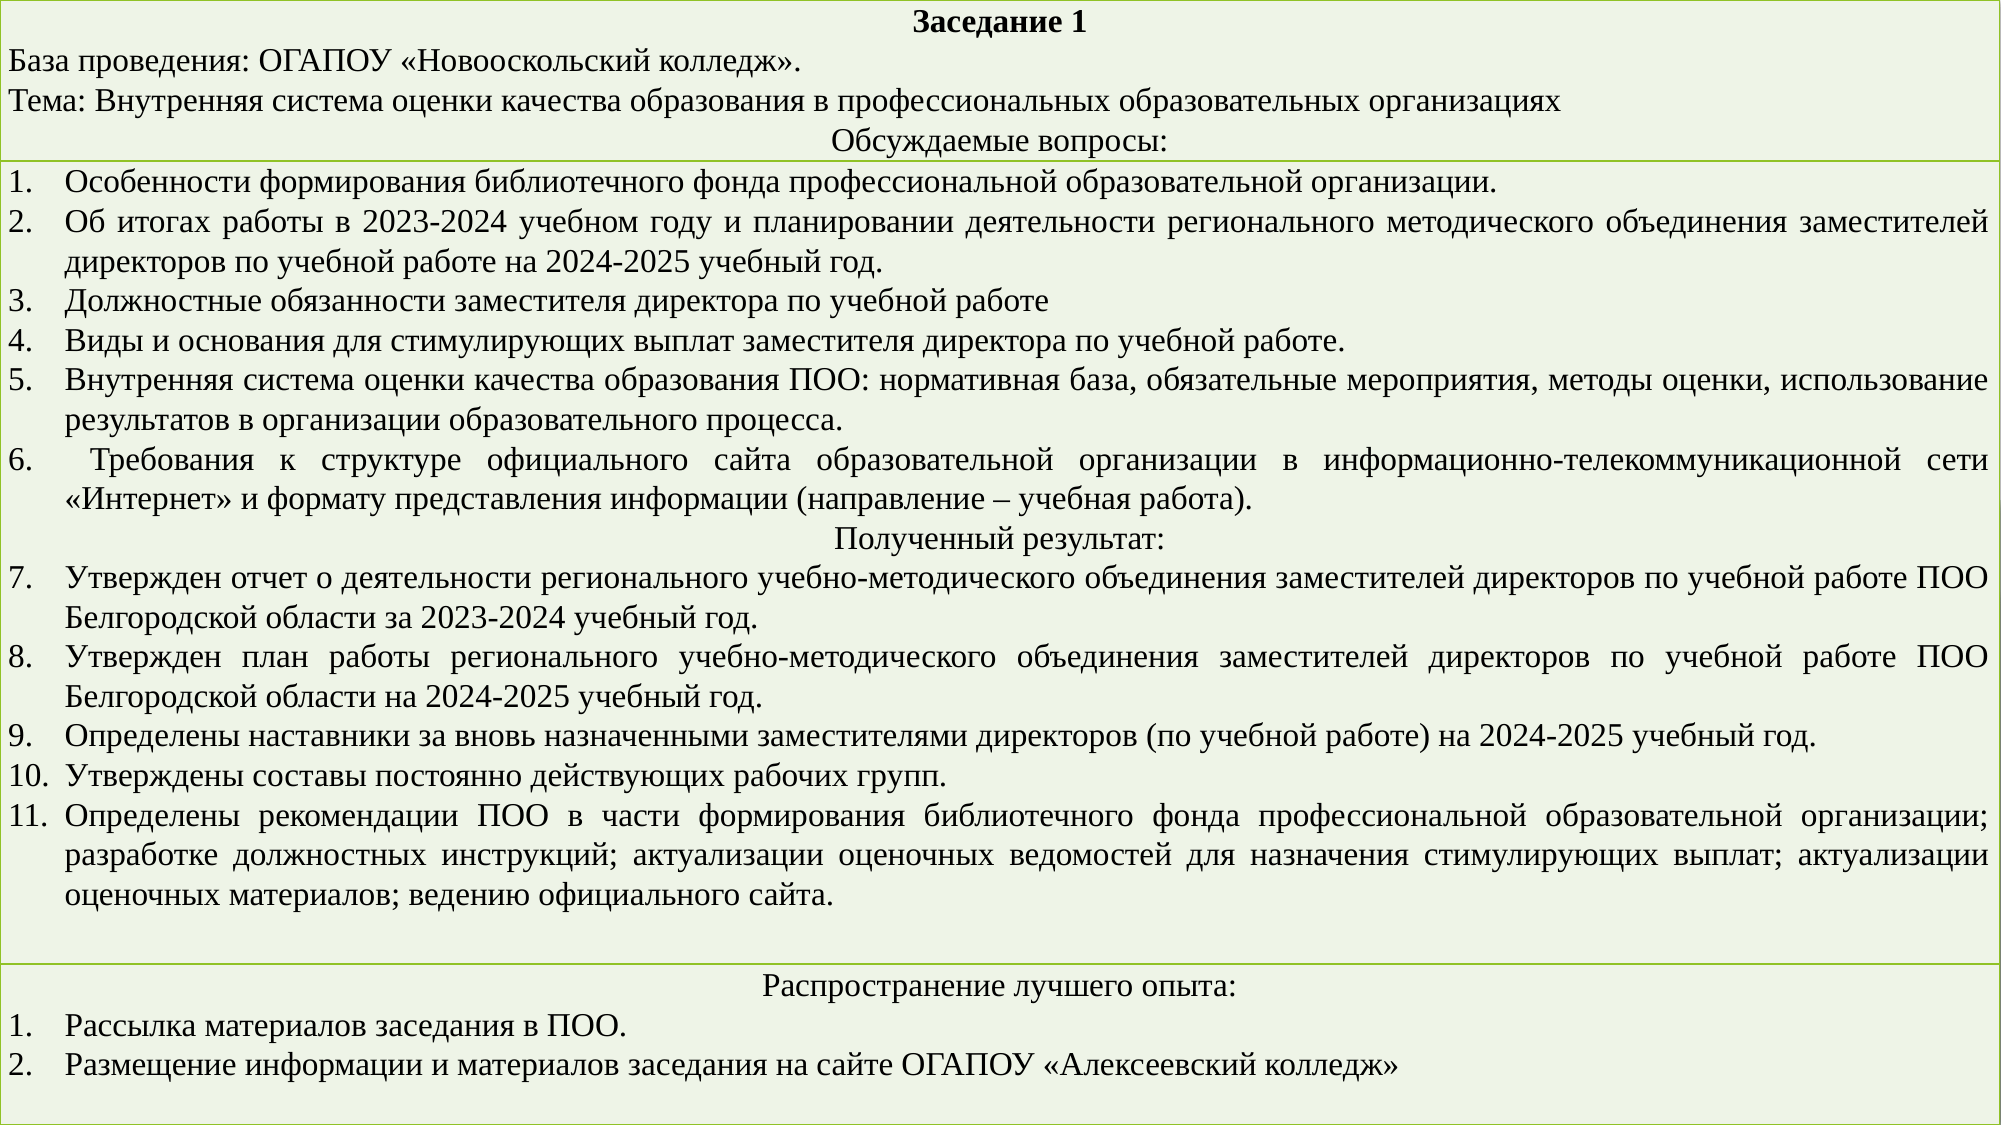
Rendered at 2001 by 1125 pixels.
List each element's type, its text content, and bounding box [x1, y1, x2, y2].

table_cell Особенности формирования библиотечного фонда профессиональной образовательной организации. Об итогах работы в 2023-2024 учебном году и планировании деятельности регионального методического объединения заместителей директоров по учебной работе на 2024-2025 учебный год. Должностные обязанности заместителя директора по учебной работе Виды и основания для стимулирующих выплат заместителя директора по учебной работе. Внутренняя система оценки качества образования ПОО: нормативная база, обязательные мероприятия, методы оценки, использование результатов в организации образовательного процесса. Требования к структуре официального сайта образовательной организации в информационно-телекоммуникационной сети «Интернет» и формату представления информации (направление – учебная работа). Полученный результат: Утвержден отчет о деятельности регионального учебно-методического объединения заместителей директоров по учебной работе ПОО Белгородской области за 2023-2024 учебный год. Утвержден план работы регионального учебно-методического объединения заместителей директоров по учебной работе ПОО Белгородской области на 2024-2025 учебный год. Определены наставники за вновь назначенными заместителями директоров (по учебной работе) на 2024-2025 учебный год. Утверждены составы постоянно действующих рабочих групп. Определены рекомендации ПОО в части формирования библиотечного фонда профессиональной образовательной организации; разработке должностных инструкций; актуализации оценочных ведомостей для назначения стимулирующих выплат; актуализации оценочных материалов; ведению официального сайта. [1, 162, 1999, 963]
table_cell Распространение лучшего опыта: Рассылка материалов заседания в ПОО. Размещение информации и материалов заседания на сайте ОГАПОУ «Алексеевский колледж» [1, 965, 1999, 1124]
table_header Заседание 1 База проведения: ОГАПОУ «Новооскольский колледж». Тема: Внутренняя система оценки качества образования в профессиональных образовательных организациях Обсуждаемые вопросы: [1, 1, 1999, 160]
